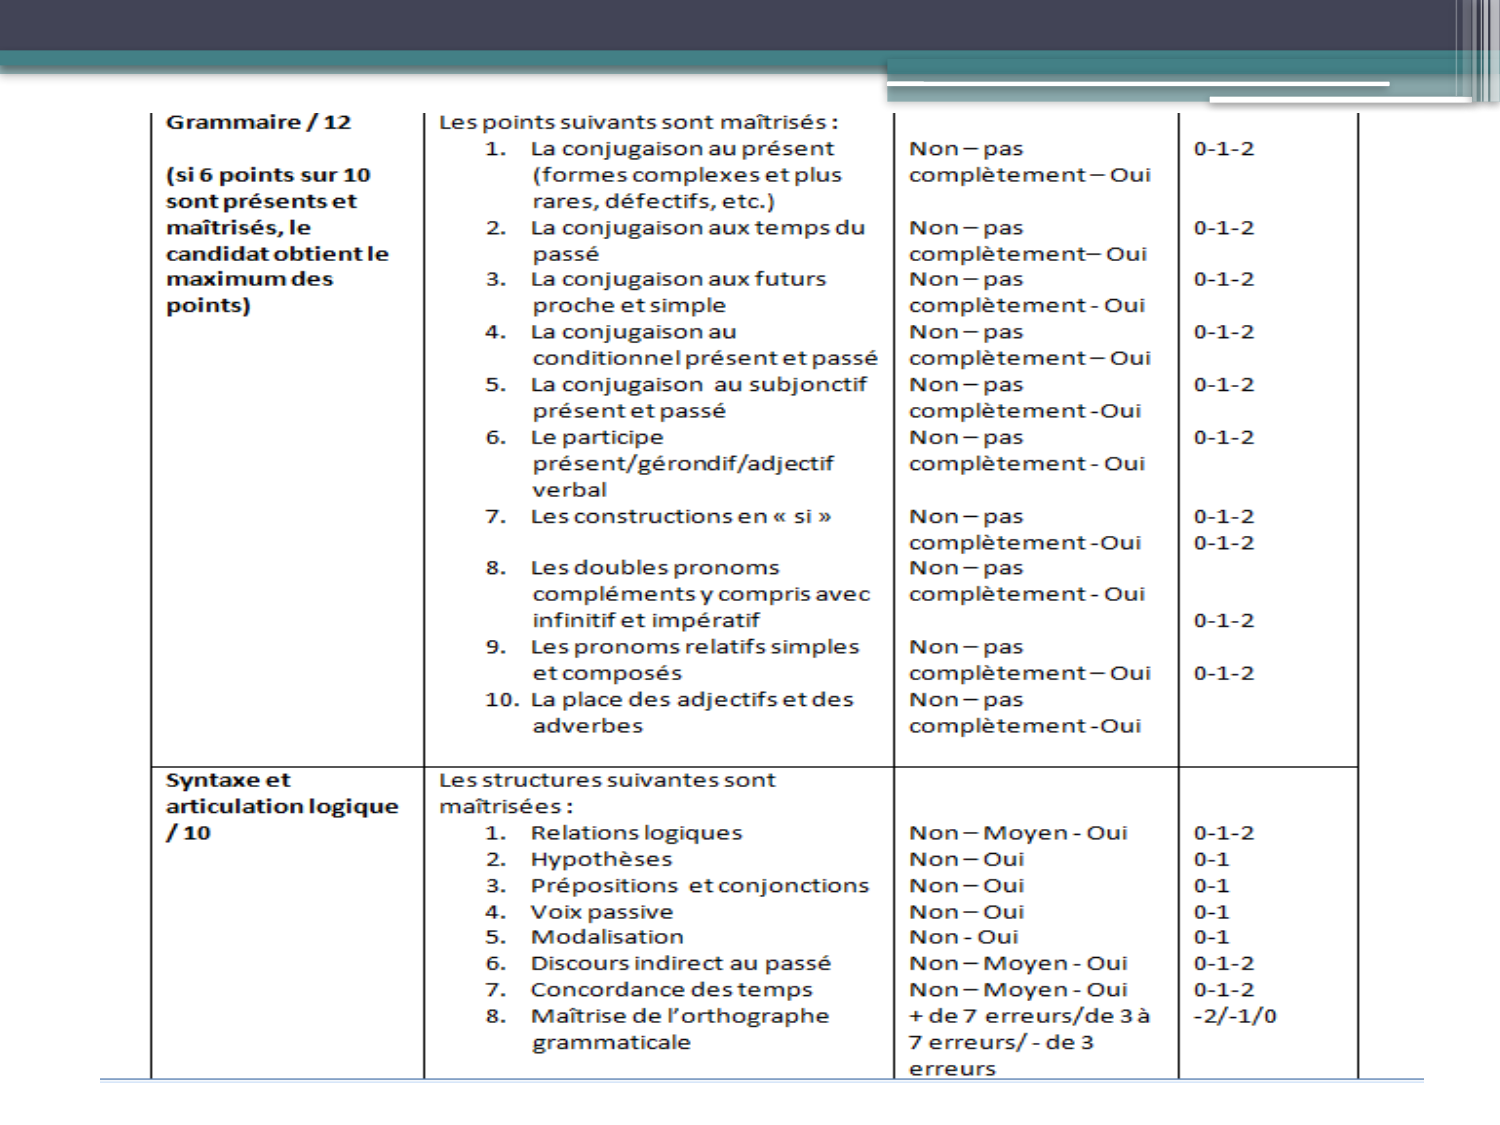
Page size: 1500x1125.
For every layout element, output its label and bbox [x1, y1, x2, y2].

list [100, 113, 1424, 1083]
